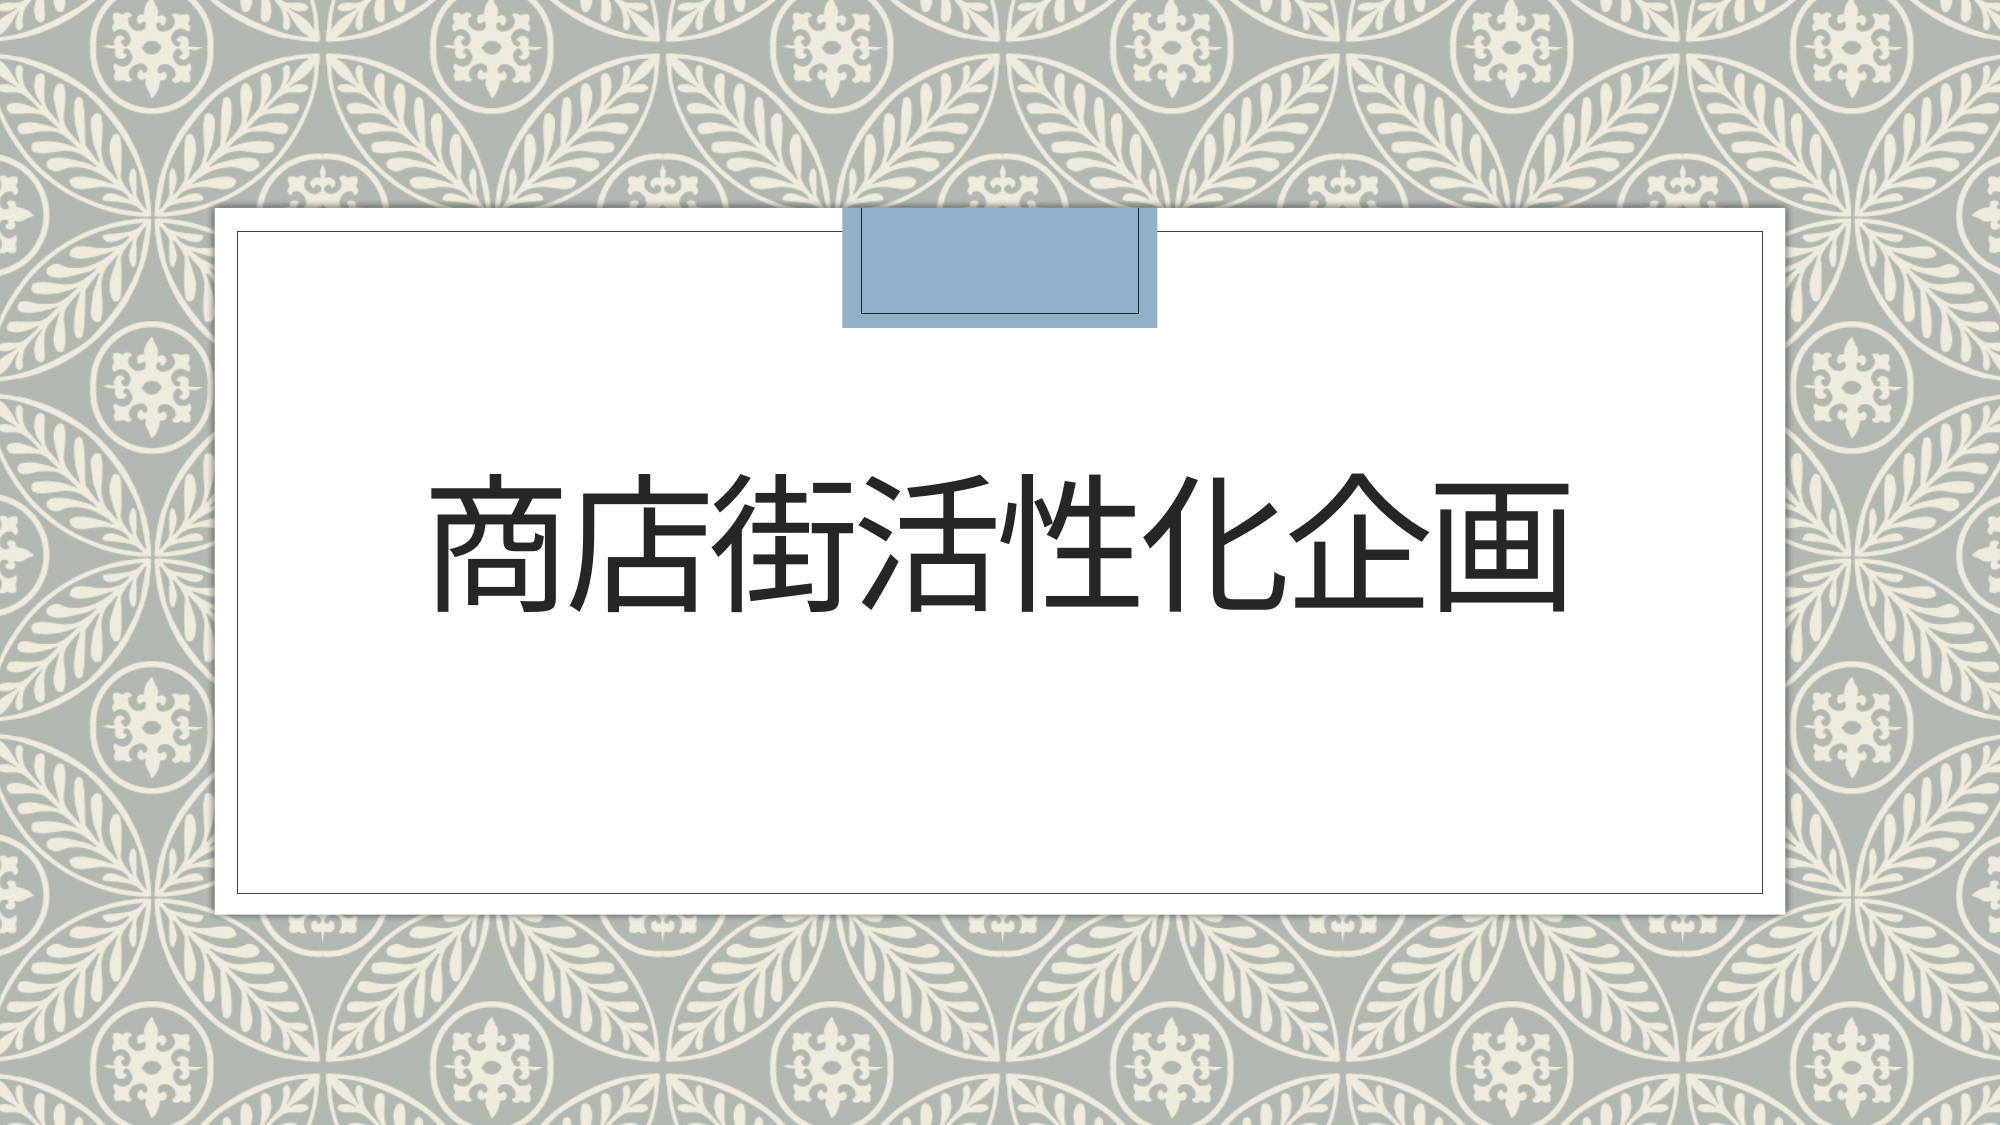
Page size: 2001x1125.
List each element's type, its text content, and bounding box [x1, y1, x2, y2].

title 商店街活性化企画 [256, 343, 1744, 769]
